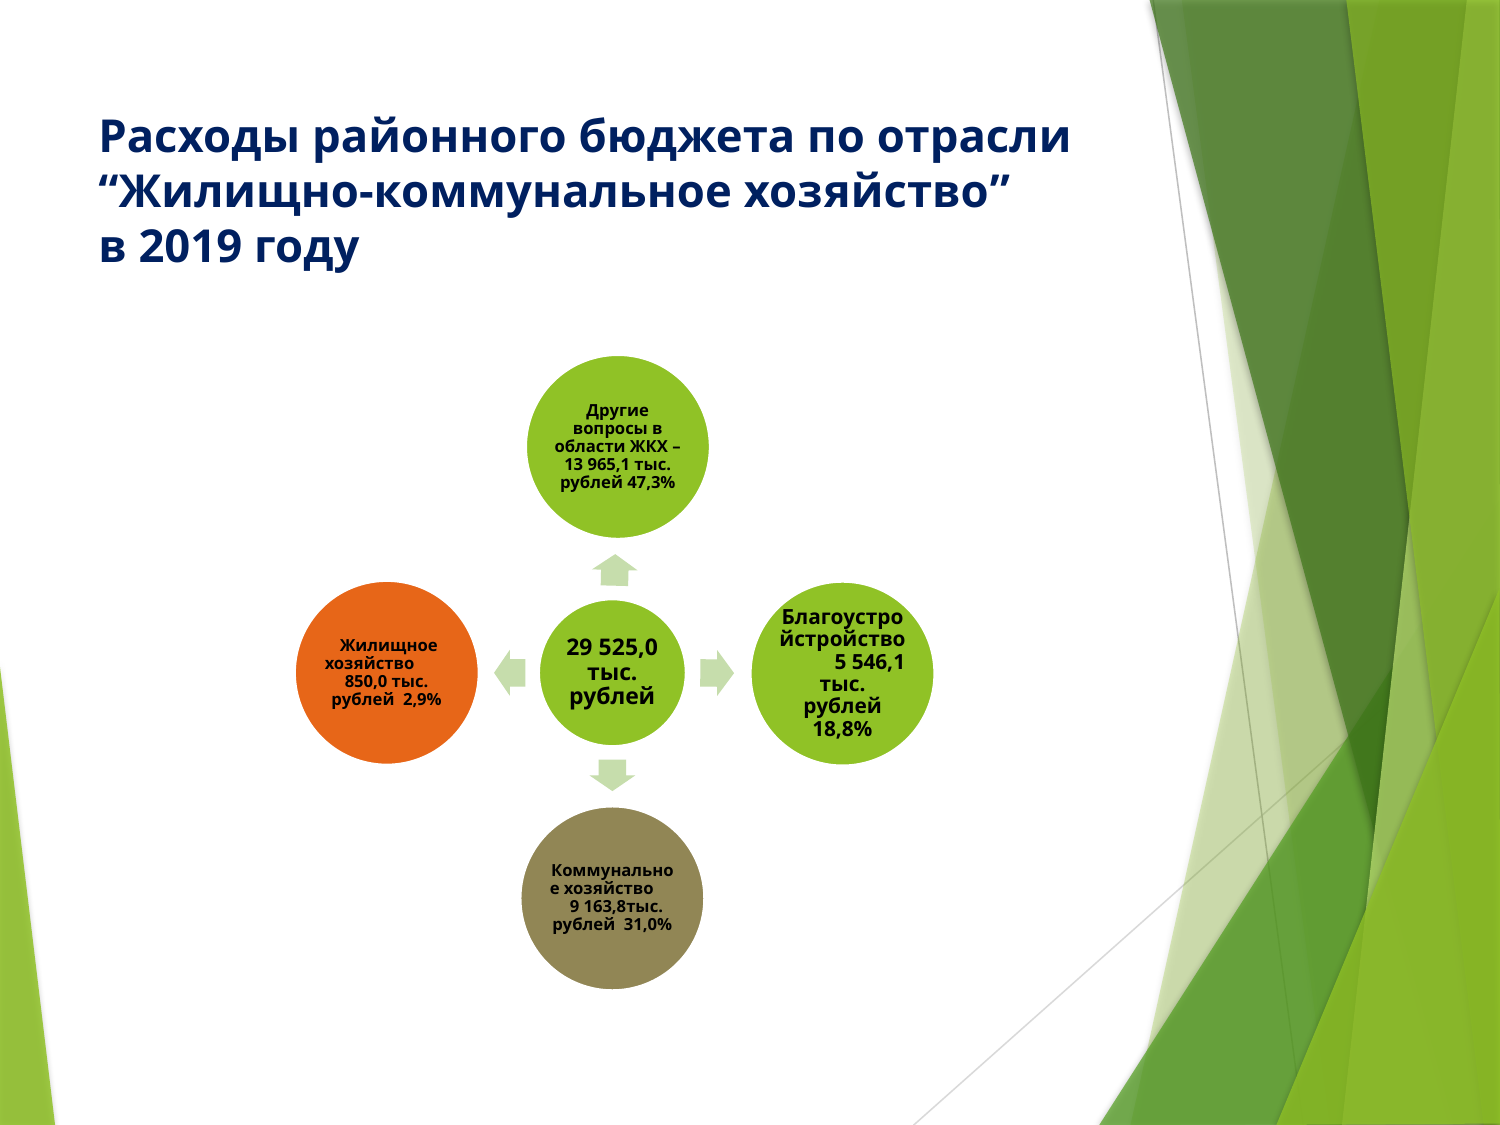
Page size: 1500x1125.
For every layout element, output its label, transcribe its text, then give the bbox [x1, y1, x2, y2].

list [82, 353, 1142, 992]
title Расходы районного бюджета по отрасли “Жилищно-коммунальное хозяйство” в 2019 году [83, 99, 1142, 317]
